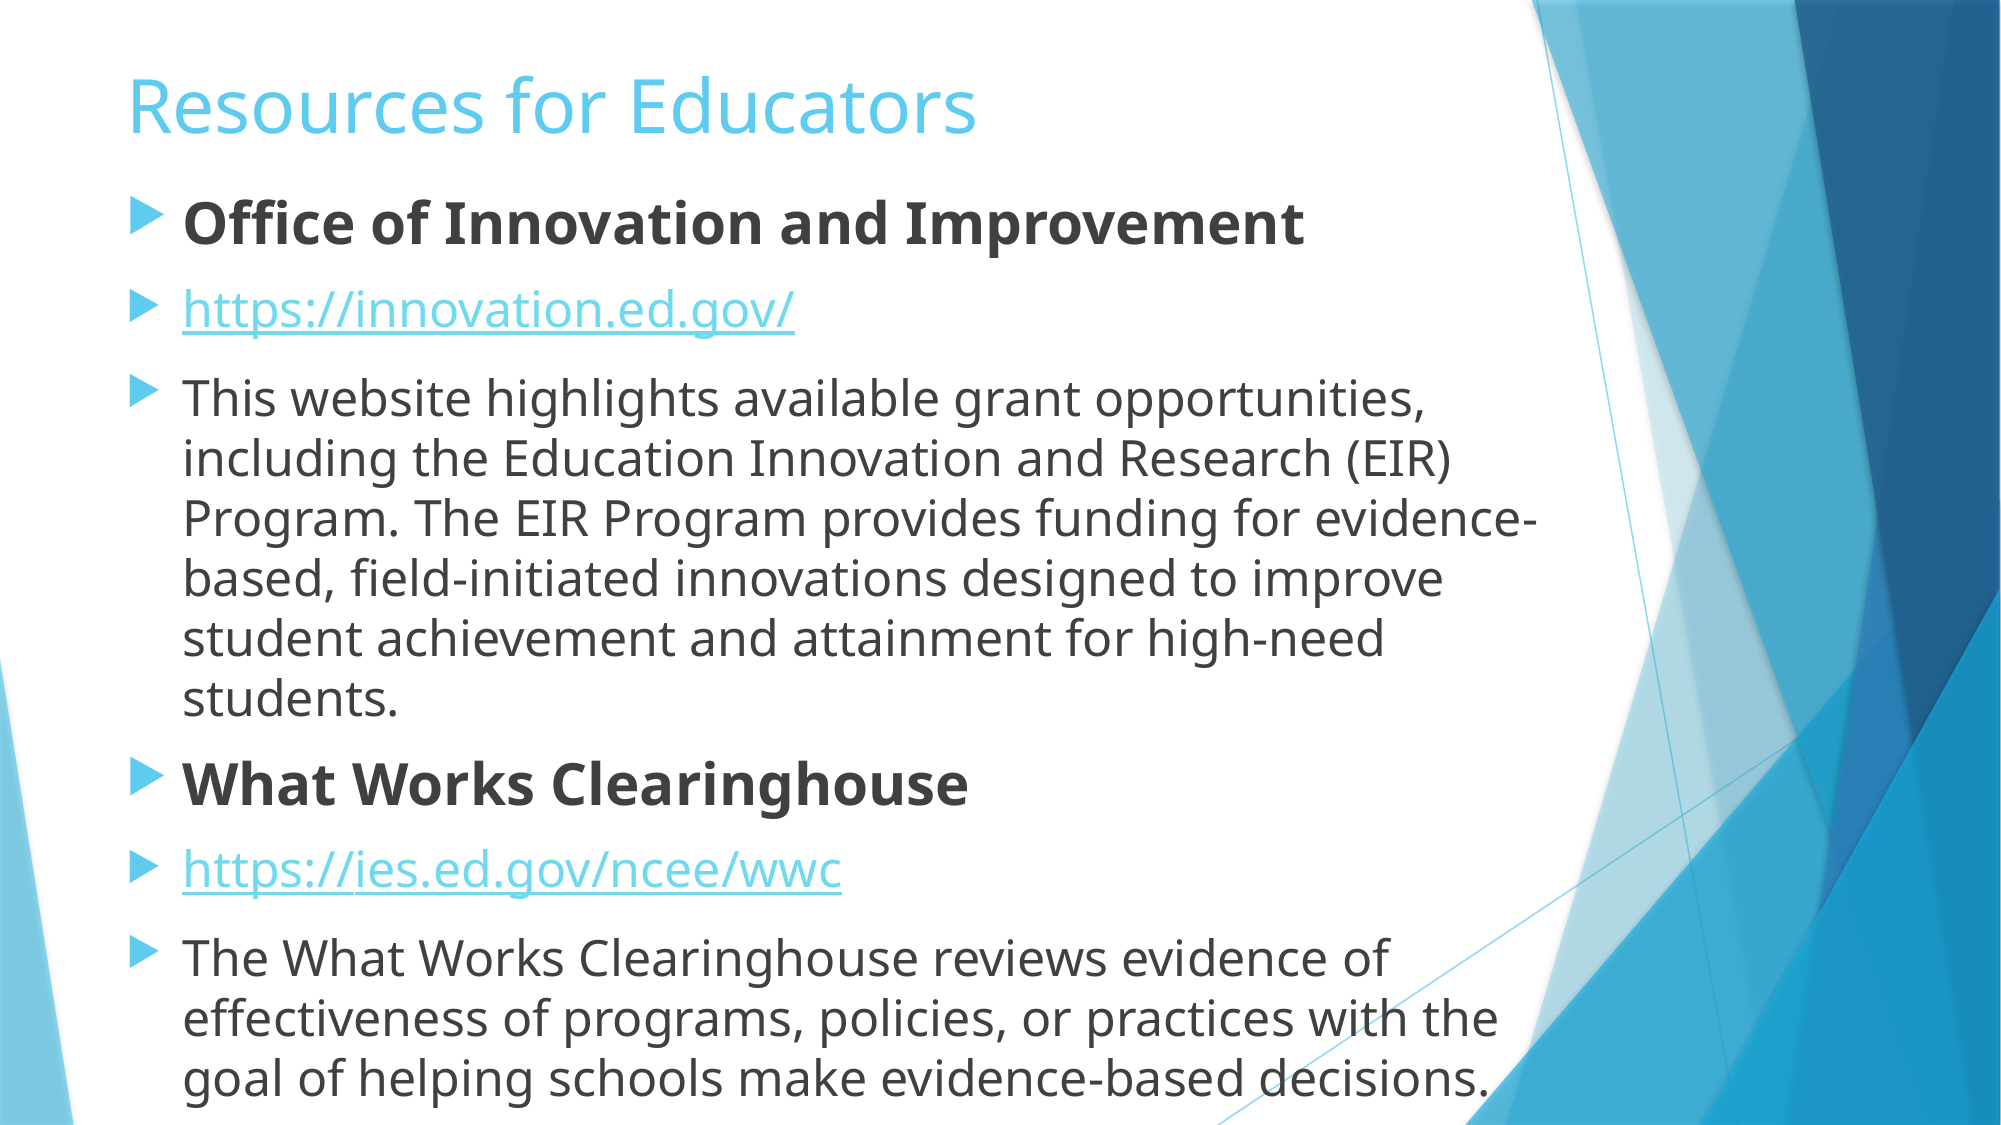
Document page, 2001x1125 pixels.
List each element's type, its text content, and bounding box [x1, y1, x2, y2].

list Office of Innovation and Improvement https://innovation.ed.gov/ This website highlights available grant opportunities, including the Education Innovation and Research (EIR) Program. The EIR Program provides funding for evidence-based, field-initiated innovations designed to improve student achievement and attainment for high-need students. What Works Clearinghouse https://ies.ed.gov/ncee/wwc The What Works Clearinghouse reviews evidence of effectiveness of programs, policies, or practices with the goal of helping schools make evidence-based decisions. [111, 178, 1558, 1125]
title Resources for Educators [111, 51, 1522, 150]
